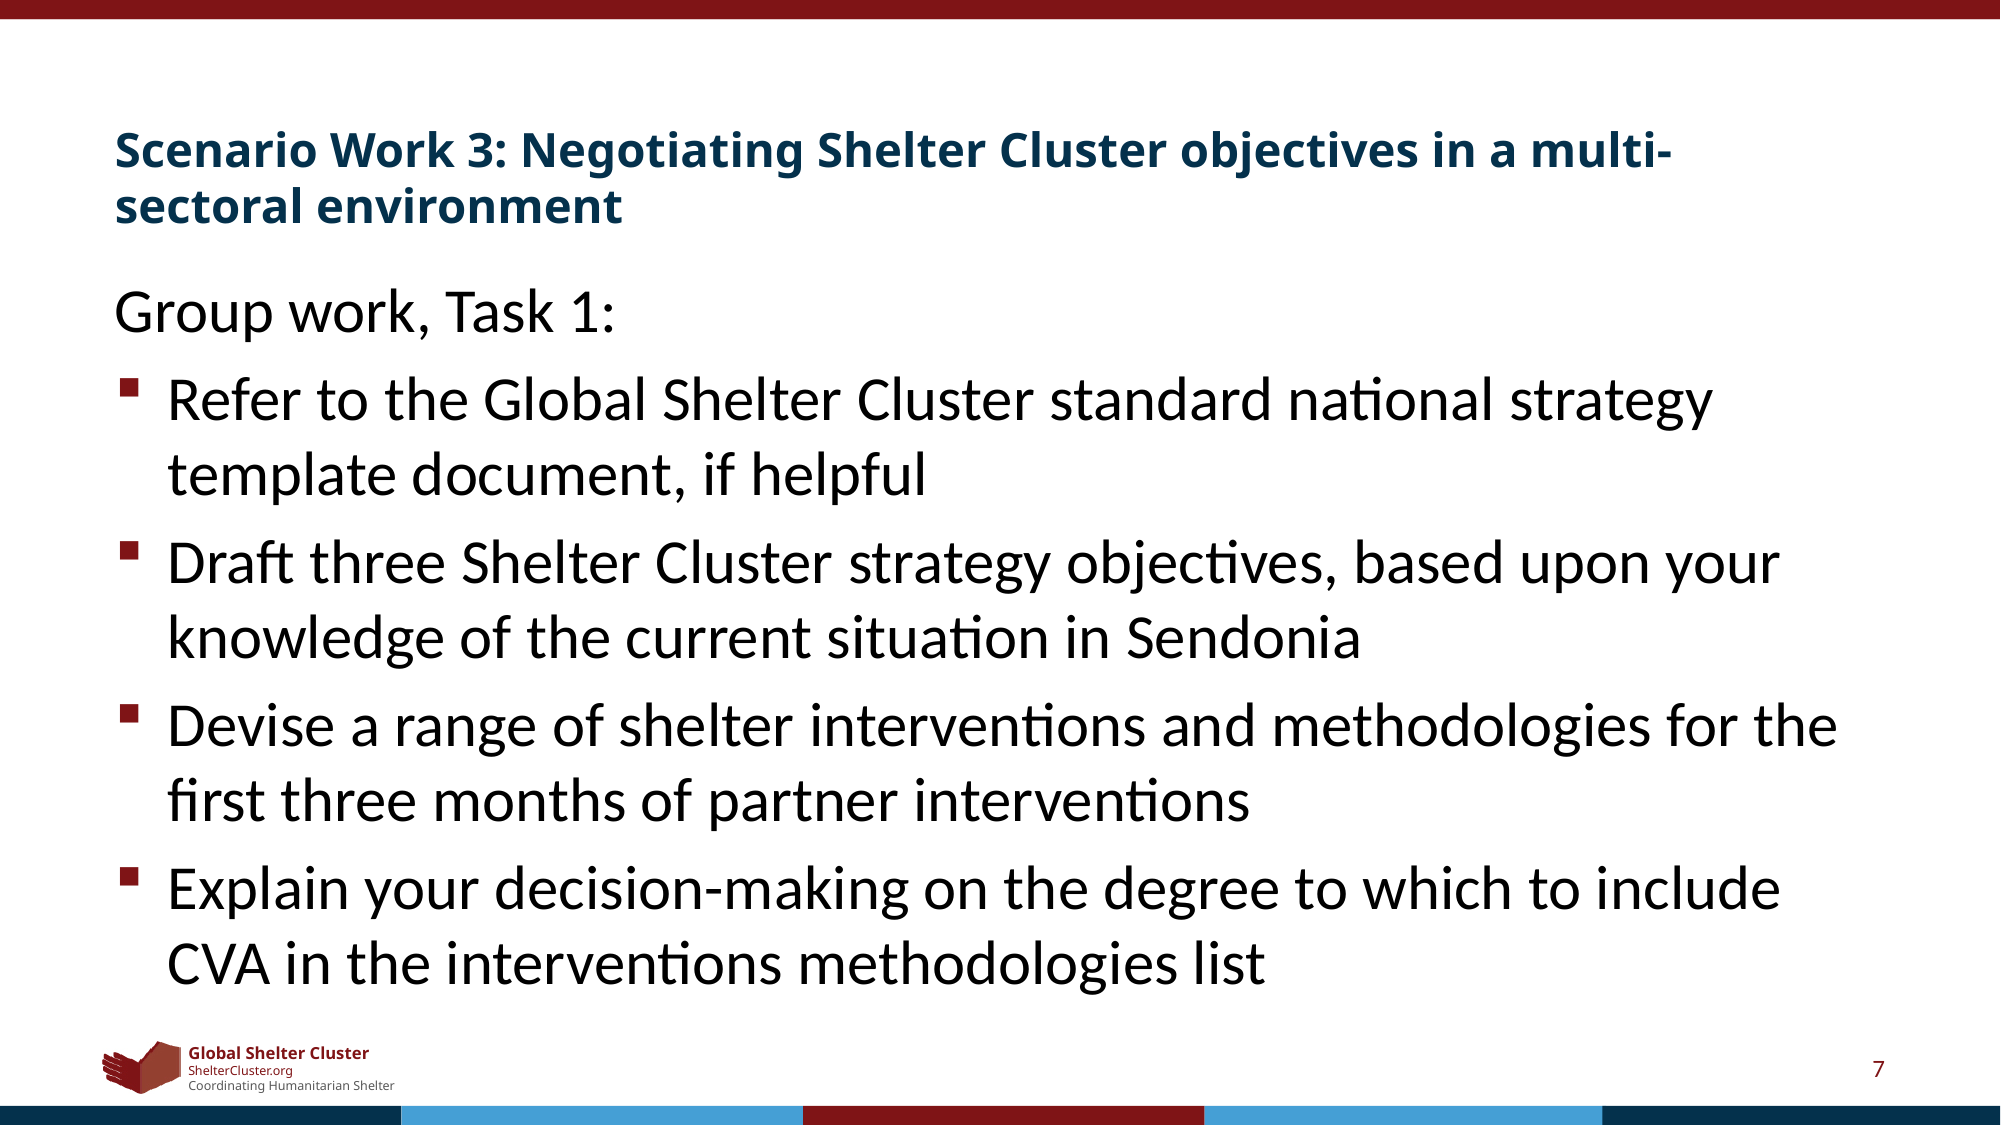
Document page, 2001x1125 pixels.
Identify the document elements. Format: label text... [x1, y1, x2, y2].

slide_number 7 [1433, 1037, 1900, 1098]
picture [102, 1041, 181, 1094]
list Group work, Task 1: Refer to the Global Shelter Cluster standard national strategy template document, if helpful Draft three Shelter Cluster strategy objectives, based upon your knowledge of the current situation in Sendonia Devise a range of shelter interventions and methodologies for the first three months of partner interventions Explain your decision-making on the degree to which to include CVA in the interventions methodologies list [99, 262, 1900, 1005]
title Scenario Work 3: Negotiating Shelter Cluster objectives in a multi-sectoral environment [99, 111, 1863, 262]
